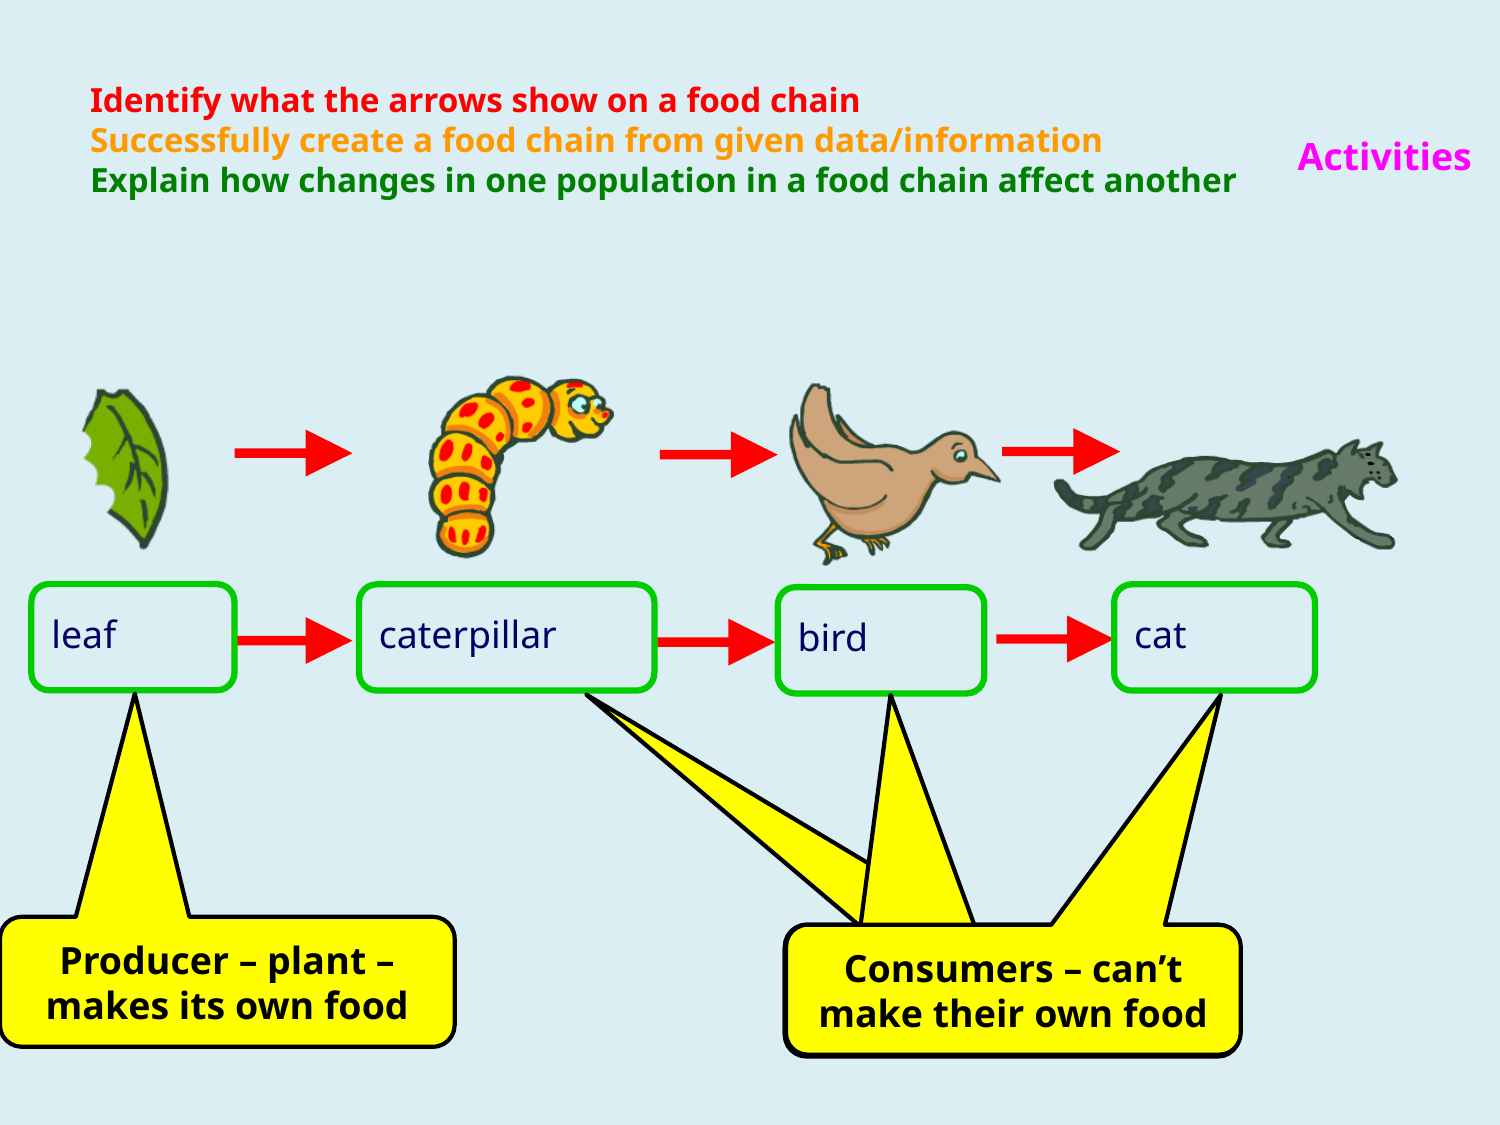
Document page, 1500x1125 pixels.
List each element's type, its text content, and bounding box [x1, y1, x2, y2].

text_box caterpillar [358, 584, 655, 691]
text_box Activities [1282, 125, 1487, 186]
title Identify what the arrows show on a food chain Successfully create a food chain from given data/information Explain how changes in one population in a food chain affect another [75, 45, 1425, 233]
text_box Producer – plant – makes its own food [0, 691, 457, 1049]
text_box [657, 631, 776, 653]
text_box [996, 628, 1114, 650]
picture [80, 387, 180, 558]
picture [784, 368, 1005, 589]
text_box [234, 442, 353, 464]
text_box [659, 444, 778, 465]
text_box Producer – plant – makes its own food [584, 692, 866, 922]
text_box Consumers – can’t make their own food [783, 692, 1243, 1057]
text_box bird [777, 594, 985, 694]
text_box [235, 630, 353, 651]
text_box leaf [31, 583, 235, 691]
text_box cat [1114, 584, 1315, 691]
picture [1049, 421, 1406, 575]
text_box Producer – plant – makes its own food [858, 692, 976, 922]
picture [405, 356, 625, 577]
